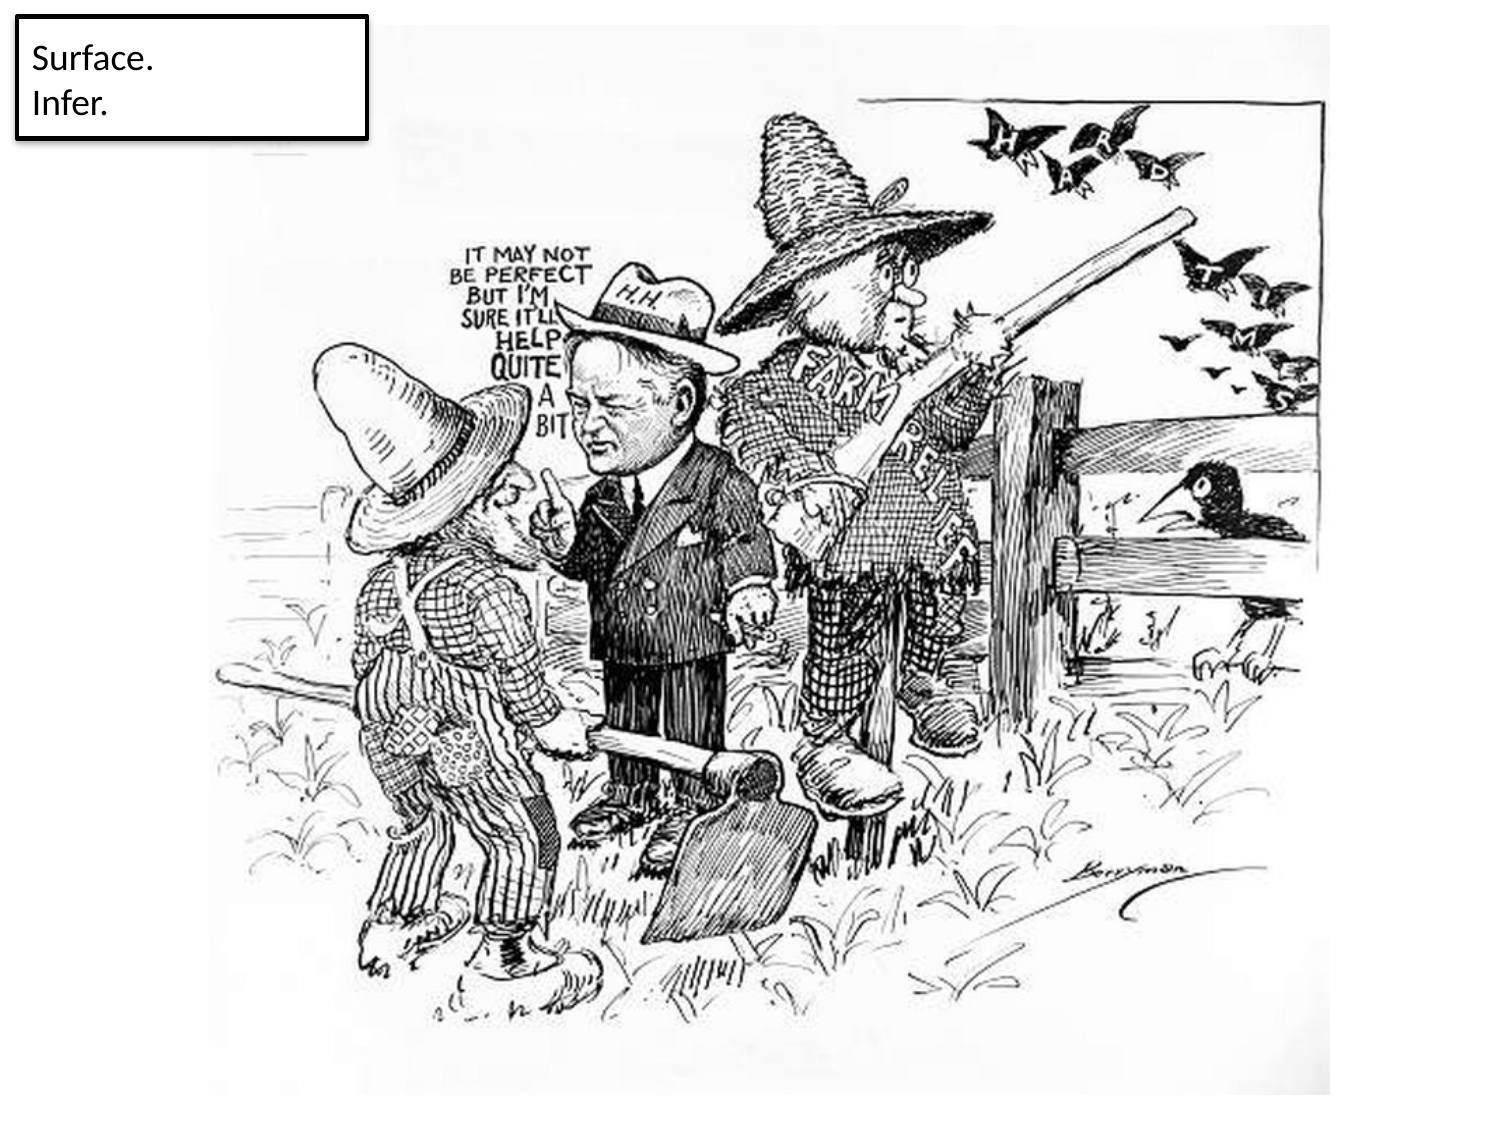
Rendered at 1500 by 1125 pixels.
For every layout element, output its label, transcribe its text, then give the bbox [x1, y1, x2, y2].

text_box Surface. Infer. [16, 16, 368, 140]
picture [209, 25, 1330, 1096]
